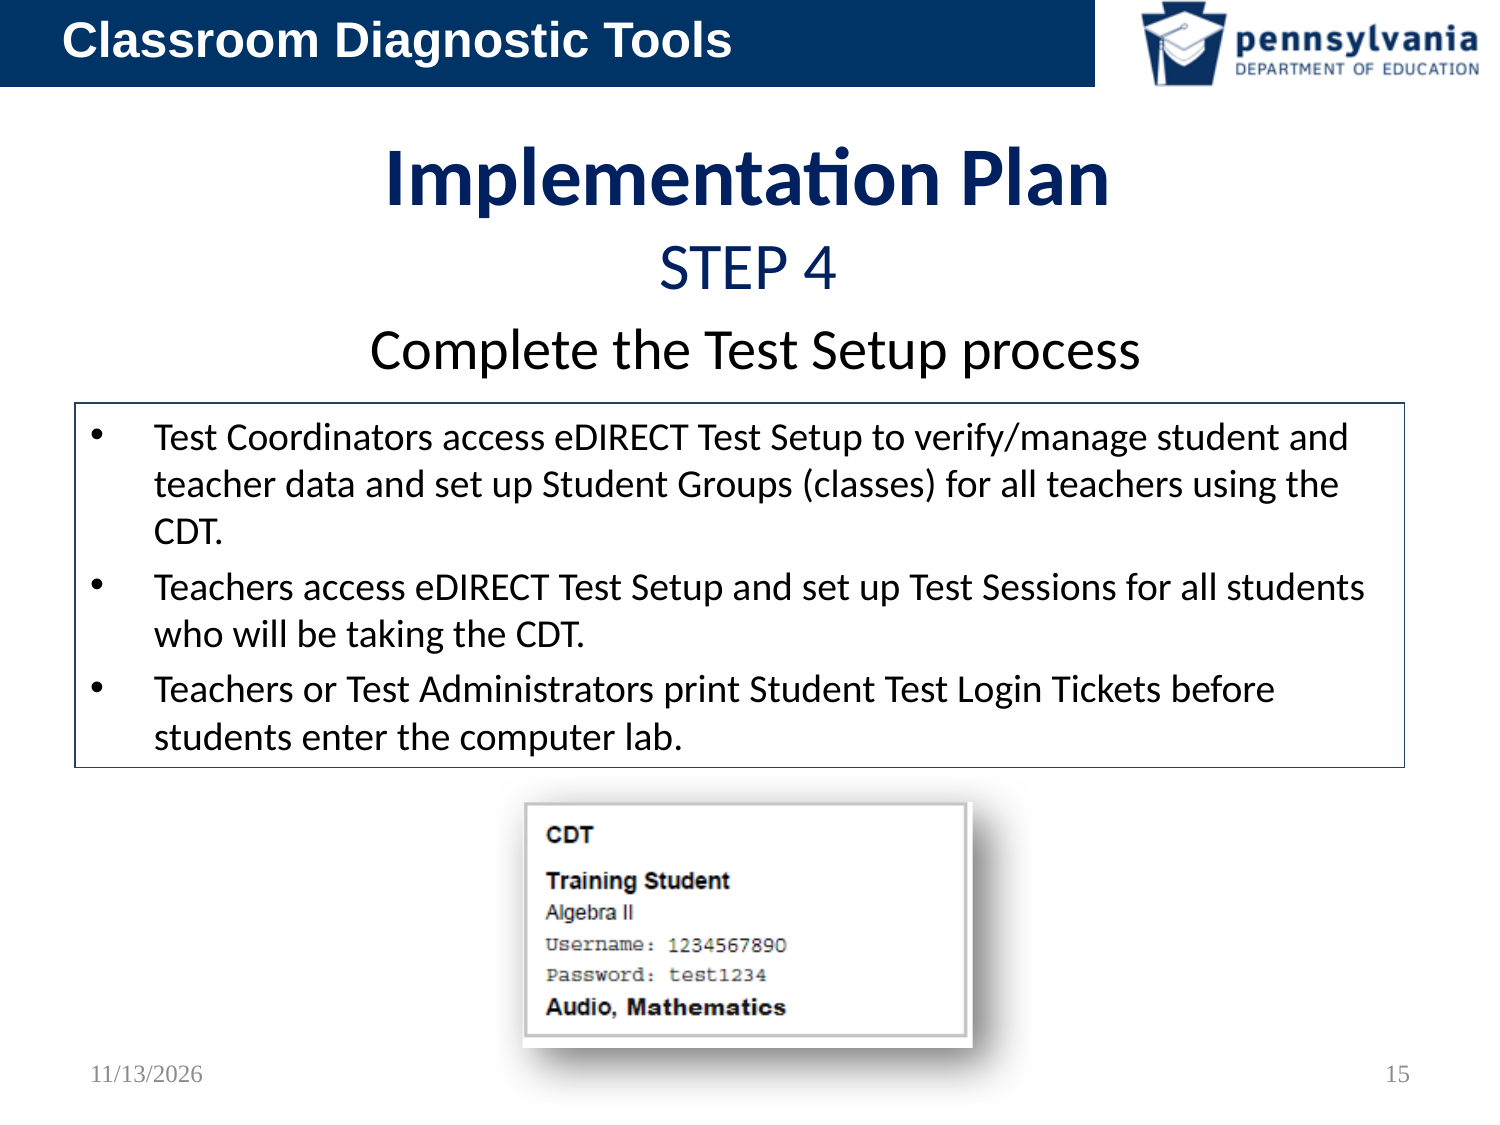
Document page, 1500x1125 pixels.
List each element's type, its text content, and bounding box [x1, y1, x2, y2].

list Test Coordinators access eDIRECT Test Setup to verify/manage student and teacher data and set up Student Groups (classes) for all teachers using the CDT. Teachers access eDIRECT Test Setup and set up Test Sessions for all students who will be taking the CDT. Teachers or Test Administrators print Student Test Login Tickets before students enter the computer lab. [74, 402, 1405, 768]
picture [1134, 0, 1485, 90]
picture [522, 802, 973, 1048]
title Implementation Plan STEP 4 Complete the Test Setup process [73, 146, 1424, 359]
slide_number 15 [1074, 1042, 1425, 1103]
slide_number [75, 1042, 425, 1103]
